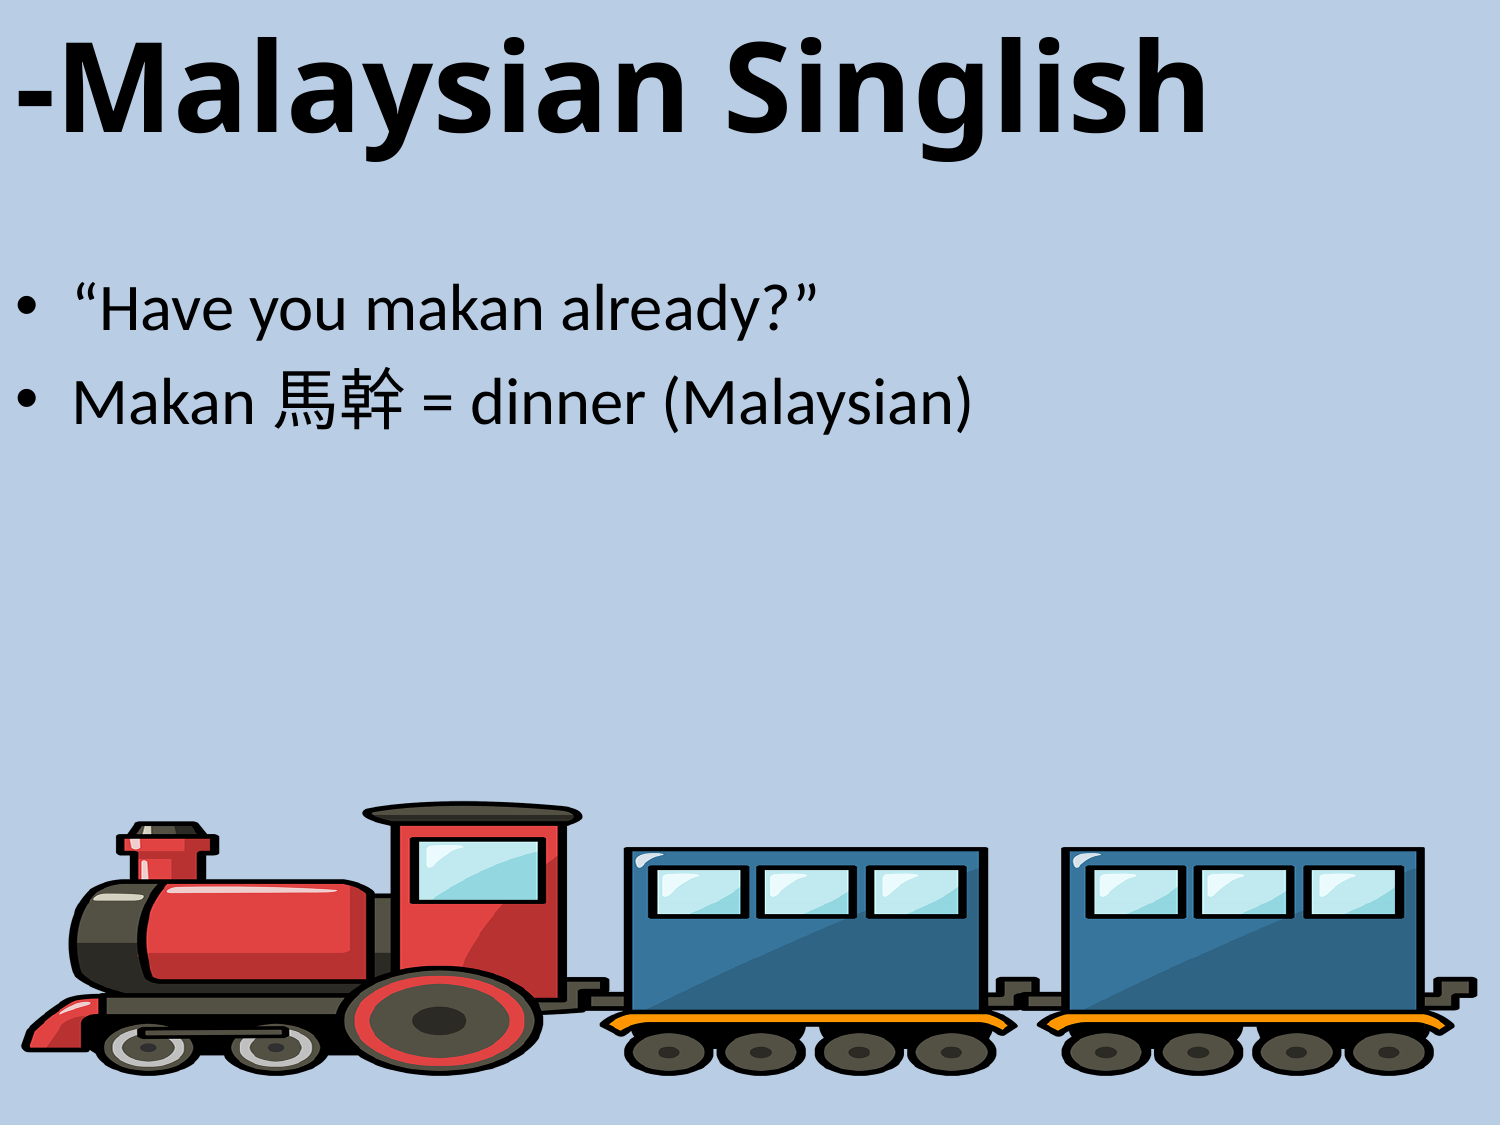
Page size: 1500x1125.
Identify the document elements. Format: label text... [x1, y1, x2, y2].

list -Malaysian Singlish “Have you makan already?” Makan馬幹= dinner (Malaysian) [0, 0, 1500, 736]
picture [0, 737, 1500, 1125]
